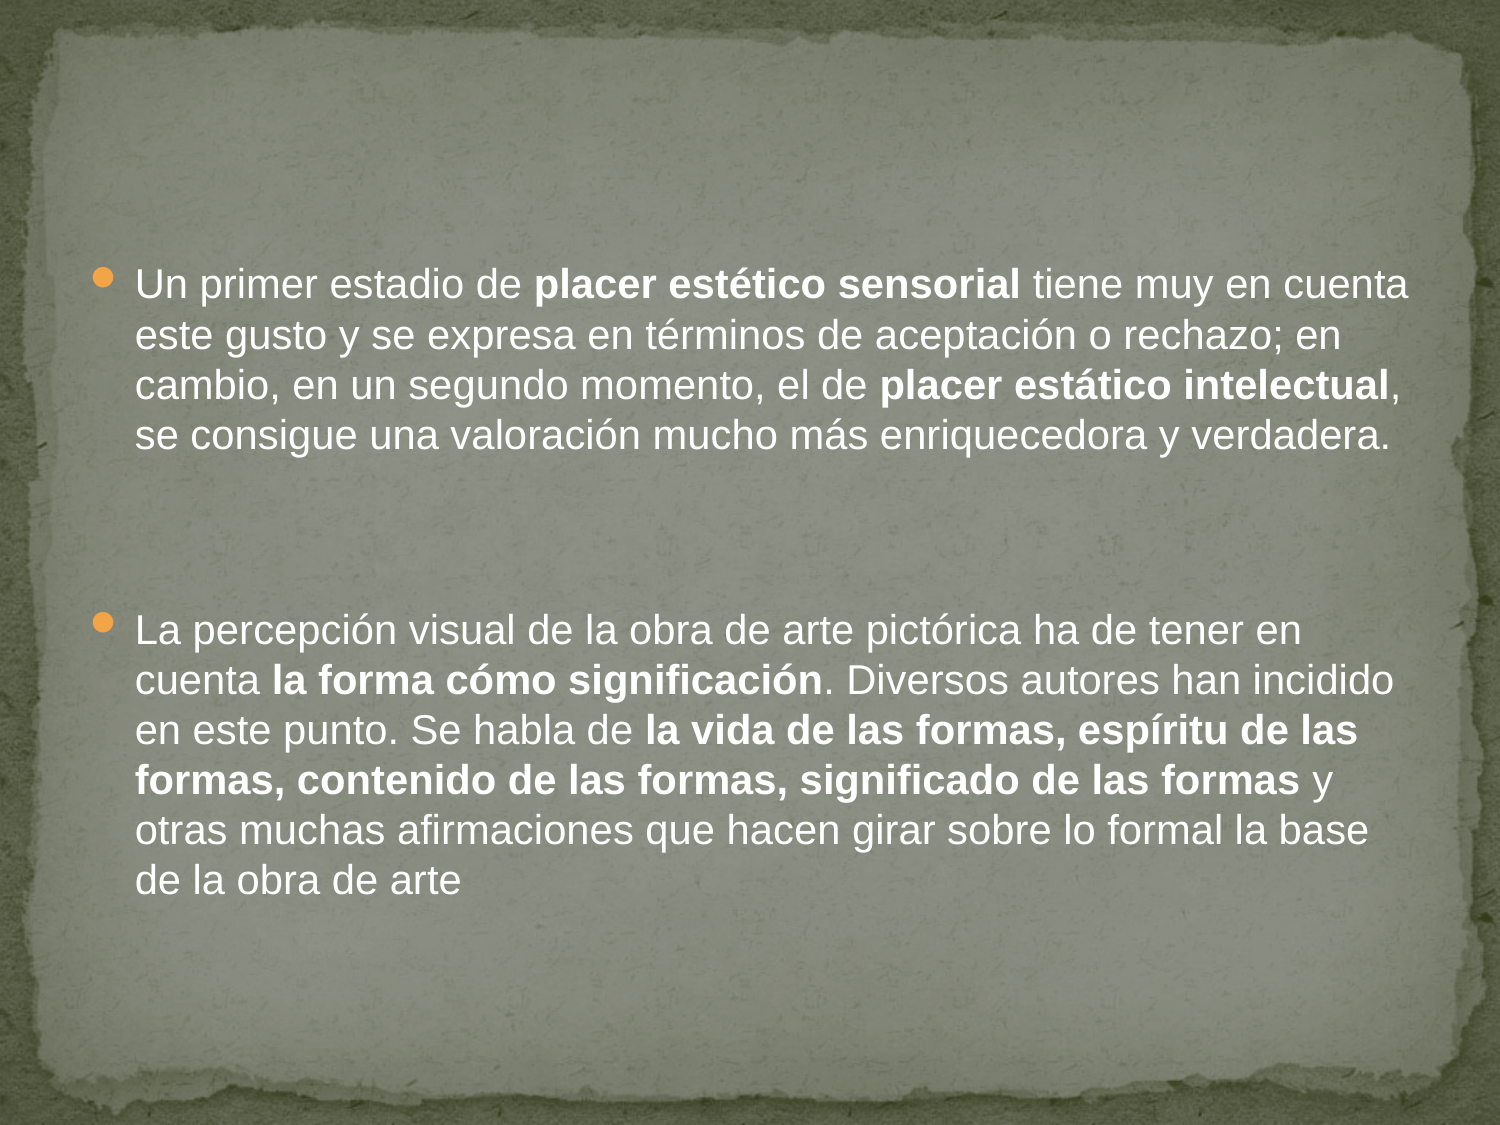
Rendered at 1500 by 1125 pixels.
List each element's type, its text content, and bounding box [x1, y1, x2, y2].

list Un primer estadio de placer estético sensorial tiene muy en cuenta este gusto y se expresa en términos de aceptación o rechazo; en cambio, en un segundo momento, el de placer estático intelectual, se consigue una valoración mucho más enriquecedora y verdadera. La percepción visual de la obra de arte pictórica ha de tener en cuenta la forma cómo significación. Diversos autores han incidido en este punto. Se habla de la vida de las formas, espíritu de las formas, contenido de las formas, significado de las formas y otras muchas afirmaciones que hacen girar sobre lo formal la base de la obra de arte [75, 249, 1425, 1000]
